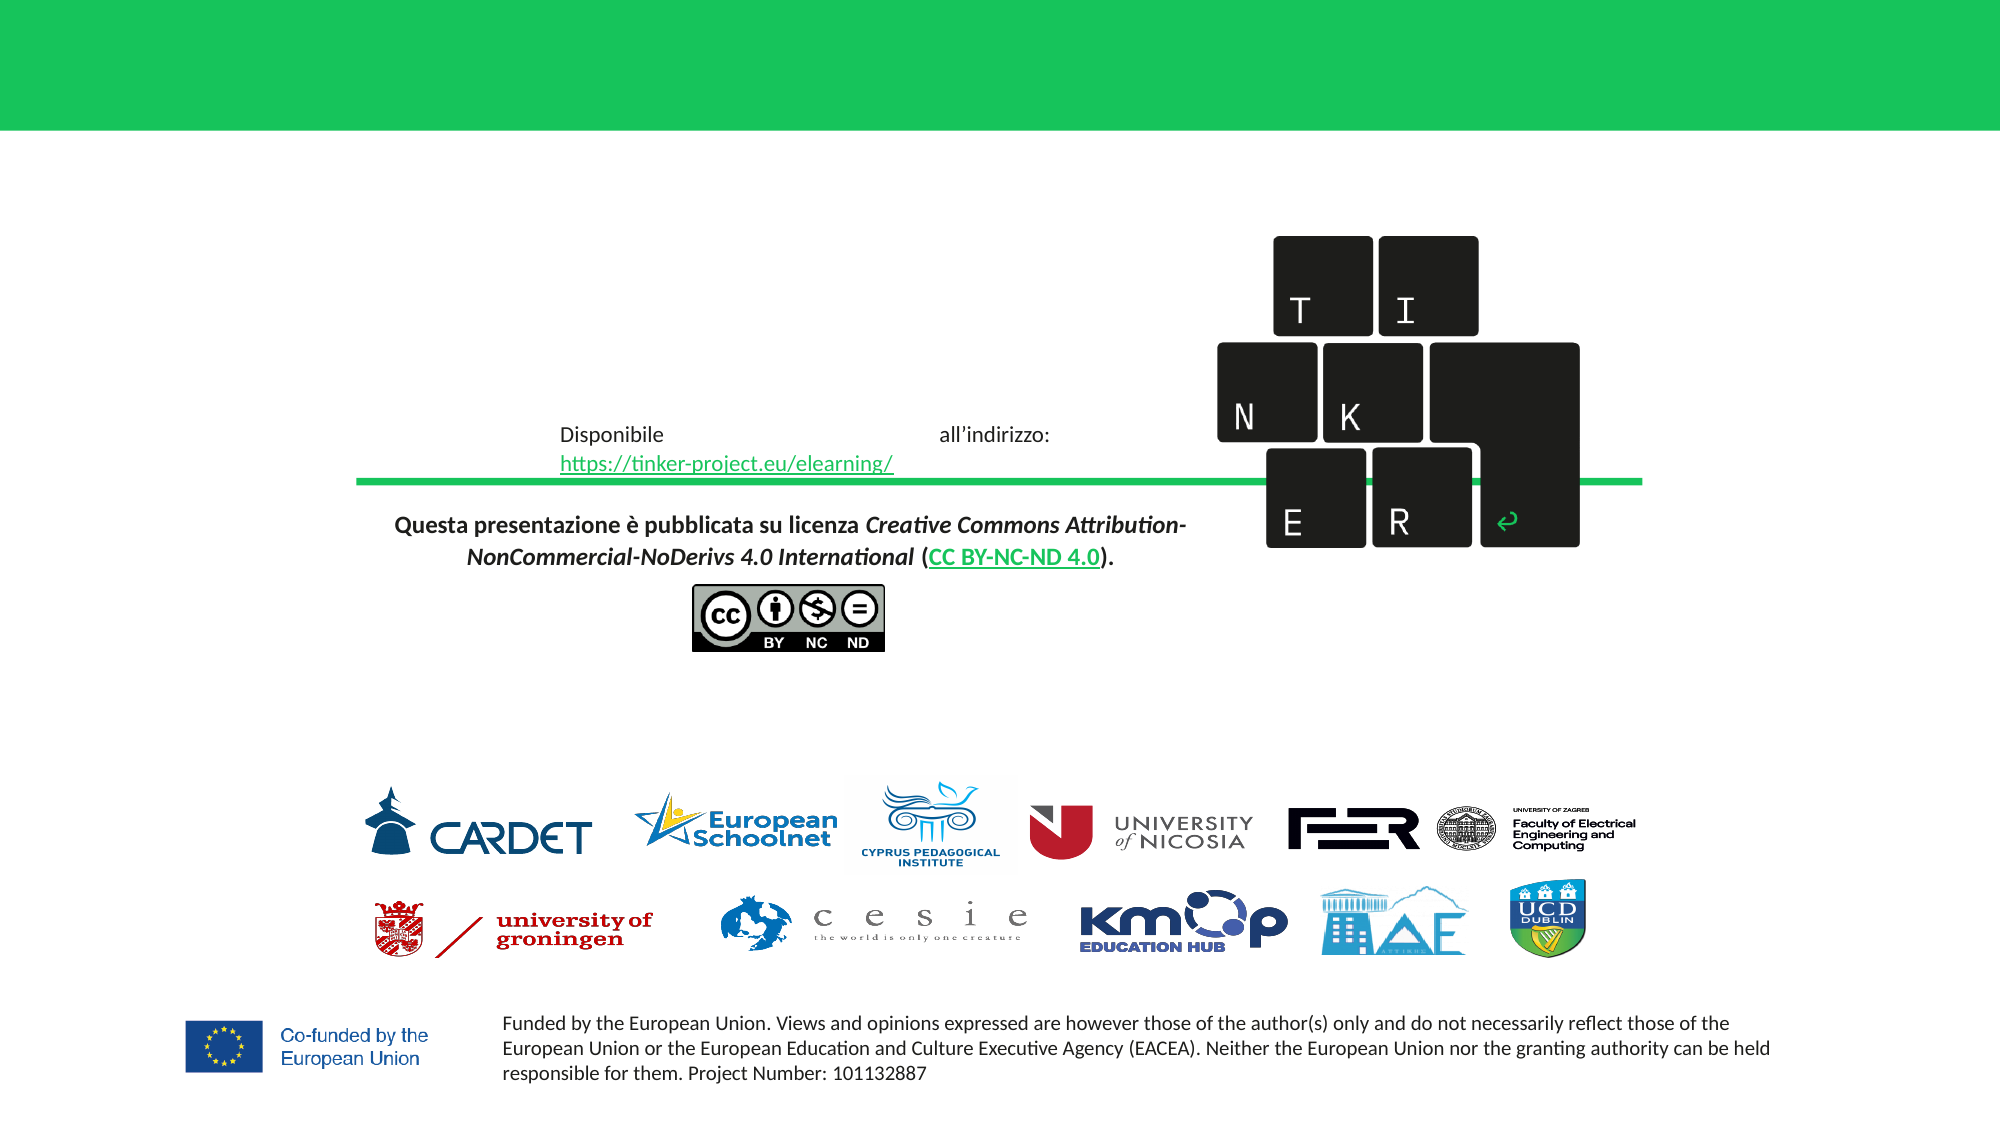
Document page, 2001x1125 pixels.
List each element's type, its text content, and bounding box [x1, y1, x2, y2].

picture [692, 584, 885, 652]
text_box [357, 775, 1643, 959]
picture [168, 989, 469, 1106]
text_box Questa presentazione è pubblicata su licenza Creative Commons Attribution-NonCommercial-NoDerivs 4.0 International (CC BY-NC-ND 4.0). [270, 491, 1253, 586]
picture [1217, 236, 1580, 548]
text_box Disponibile all’indirizzo: https://tinker-project.eu/elearning/ [545, 402, 1066, 491]
